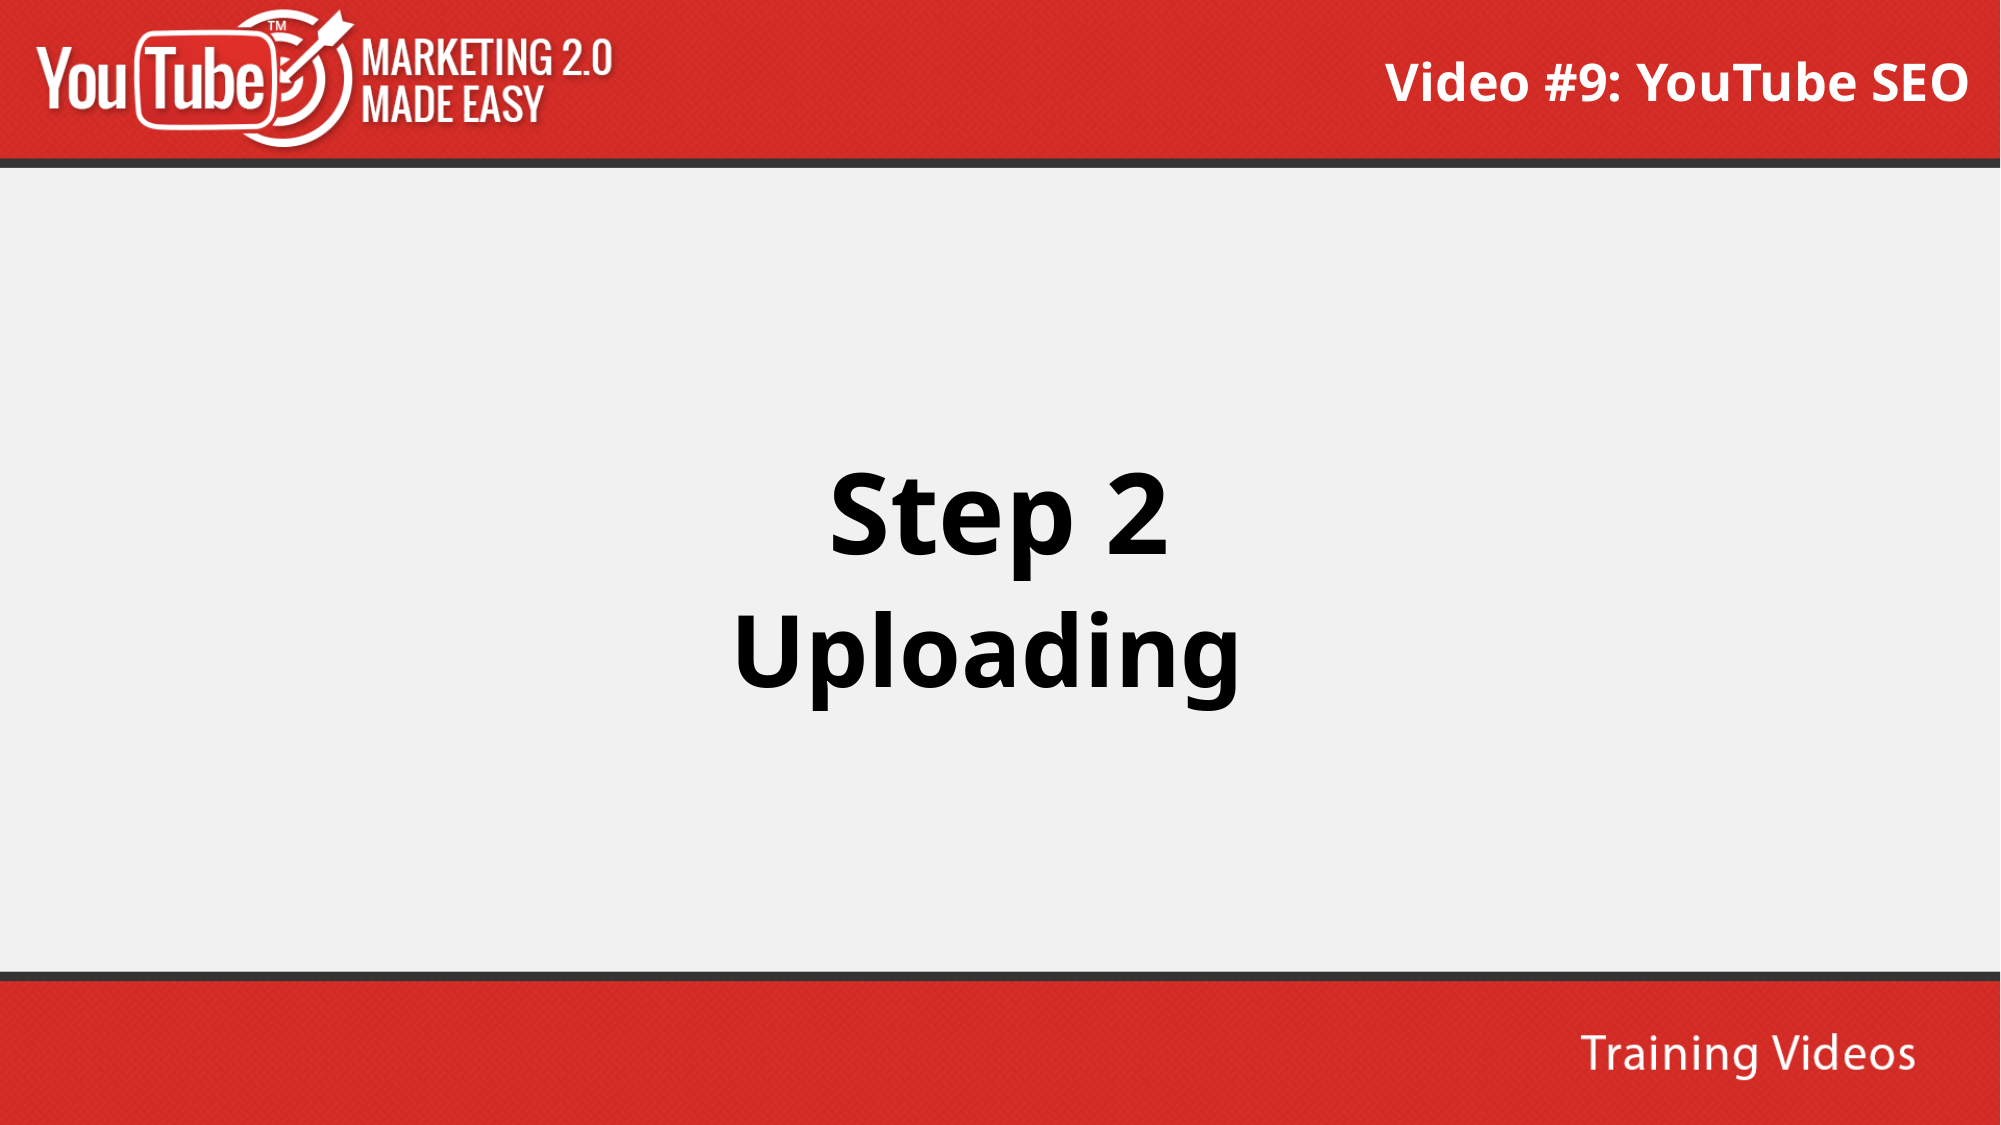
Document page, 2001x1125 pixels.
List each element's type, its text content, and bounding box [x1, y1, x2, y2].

picture [0, 0, 2001, 1125]
text_box Video #9: YouTube SEO [855, 41, 1986, 119]
text_box Step 2 [619, 367, 1379, 585]
text_box Uploading [316, 561, 1685, 715]
